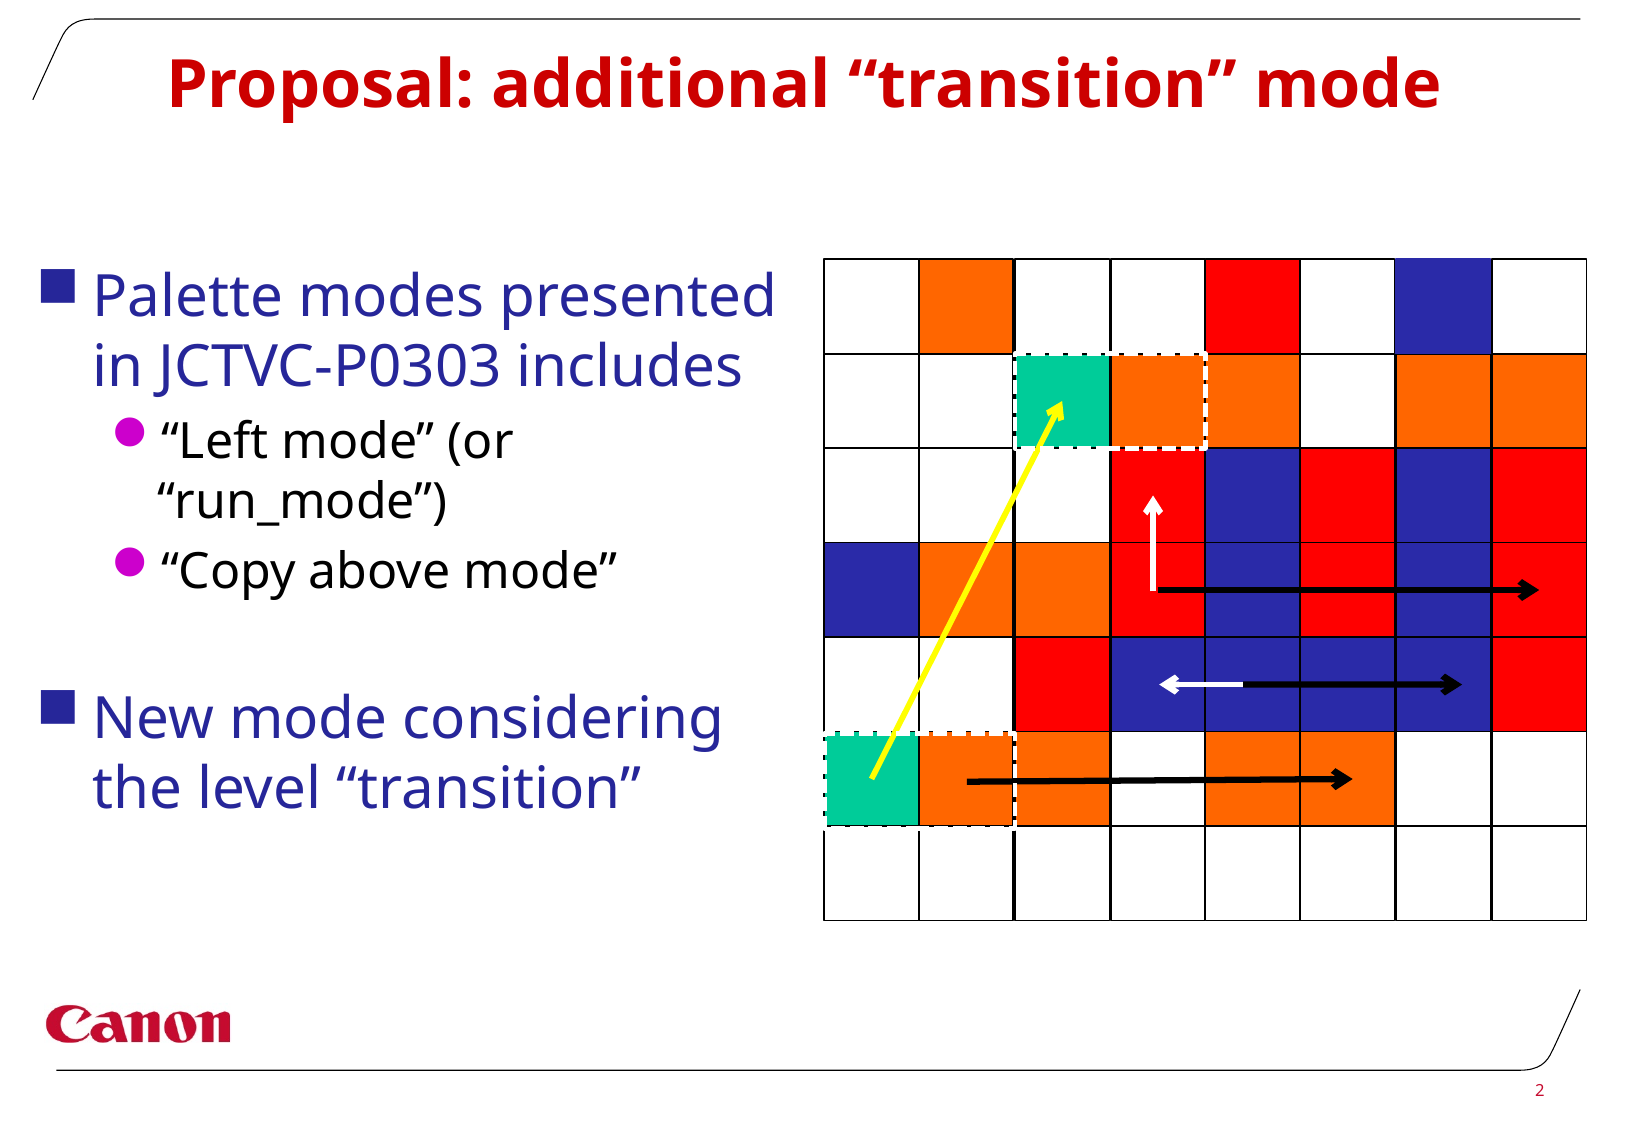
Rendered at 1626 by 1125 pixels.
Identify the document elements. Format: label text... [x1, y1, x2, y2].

slide_number 2 [1414, 1063, 1545, 1103]
title Proposal: additional “transition” mode [151, 30, 1546, 131]
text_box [823, 259, 1587, 921]
list Palette modes presented in JCTVC-P0303 includes “Left mode” (or “run_mode”) “Copy above mode” New mode considering the level “transition” [21, 250, 819, 1083]
